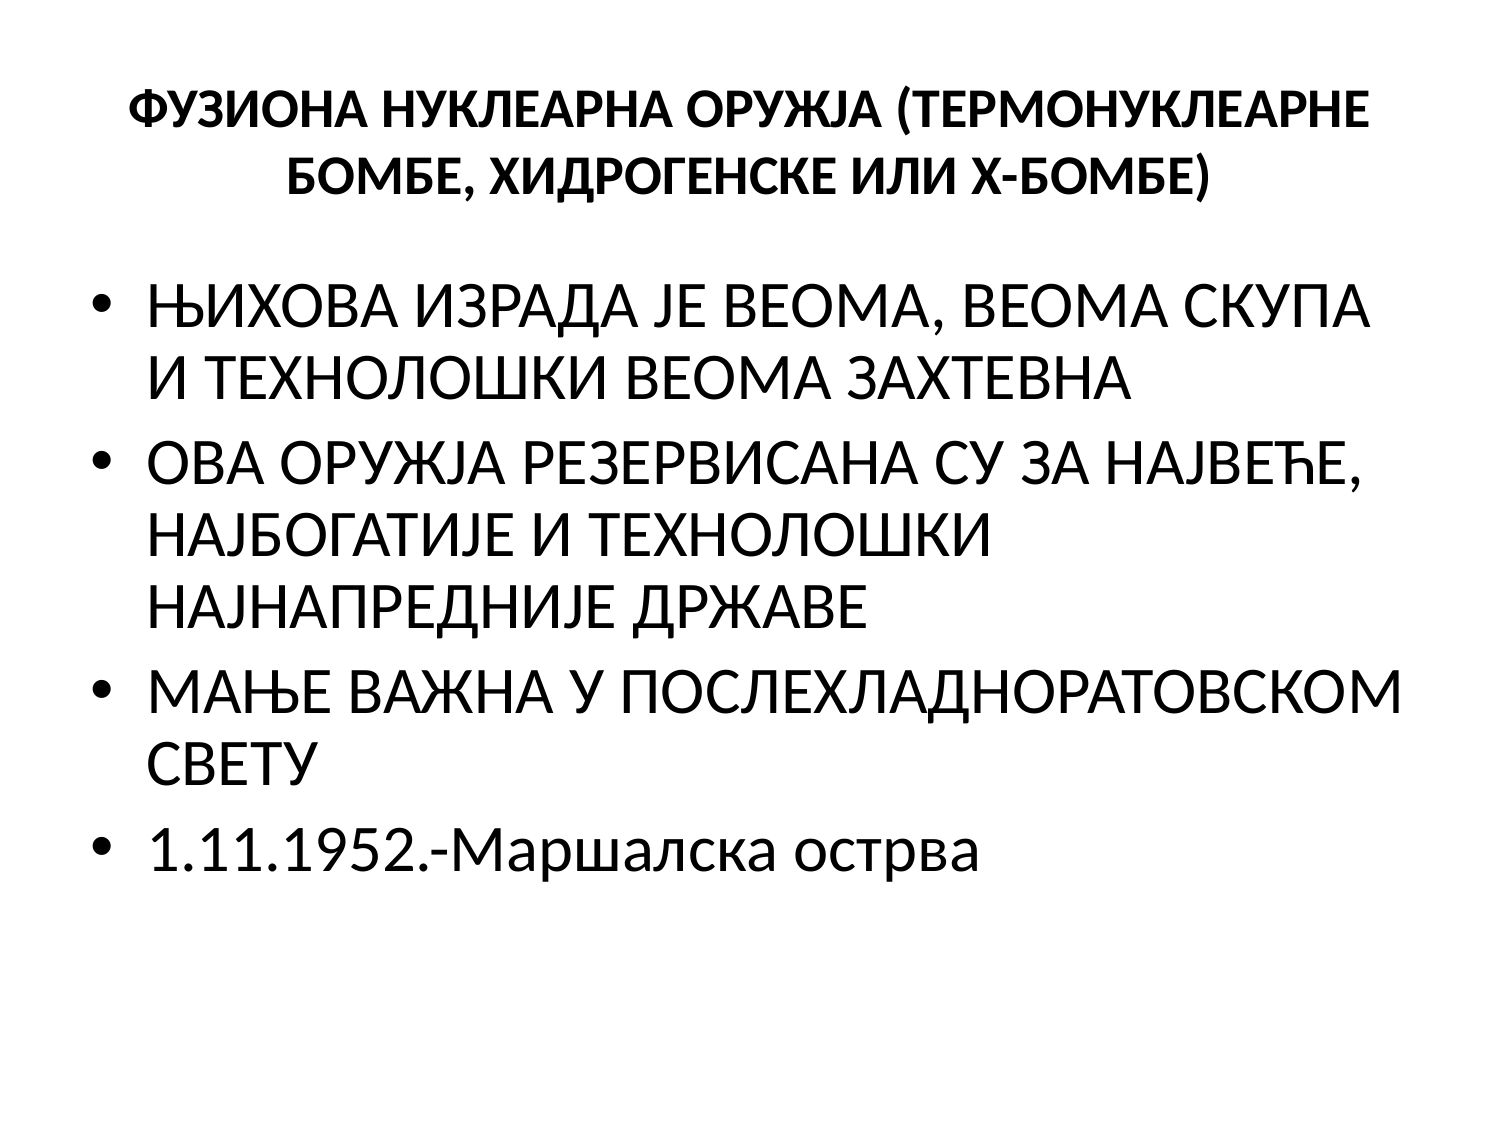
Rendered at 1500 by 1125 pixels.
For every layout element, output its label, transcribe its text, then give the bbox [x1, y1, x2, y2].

list ЊИХОВА ИЗРАДА ЈЕ ВЕОМА, ВЕОМА СКУПА И ТЕХНОЛОШКИ ВЕОМА ЗАХТЕВНА ОВА ОРУЖЈА РЕЗЕРВИСАНА СУ ЗА НАЈВЕЋЕ, НАЈБОГАТИЈЕ И ТЕХНОЛОШКИ НАЈНАПРЕДНИЈЕ ДРЖАВЕ МАЊЕ ВАЖНА У ПОСЛЕХЛАДНОРАТОВСКОМ СВЕТУ 1.11.1952.-Маршалска острва [75, 262, 1425, 1005]
title ФУЗИОНА НУКЛЕАРНА ОРУЖЈА (ТЕРМОНУКЛЕАРНЕ БОМБЕ, ХИДРОГЕНСКЕ ИЛИ Х-БОМБЕ) [75, 45, 1425, 233]
